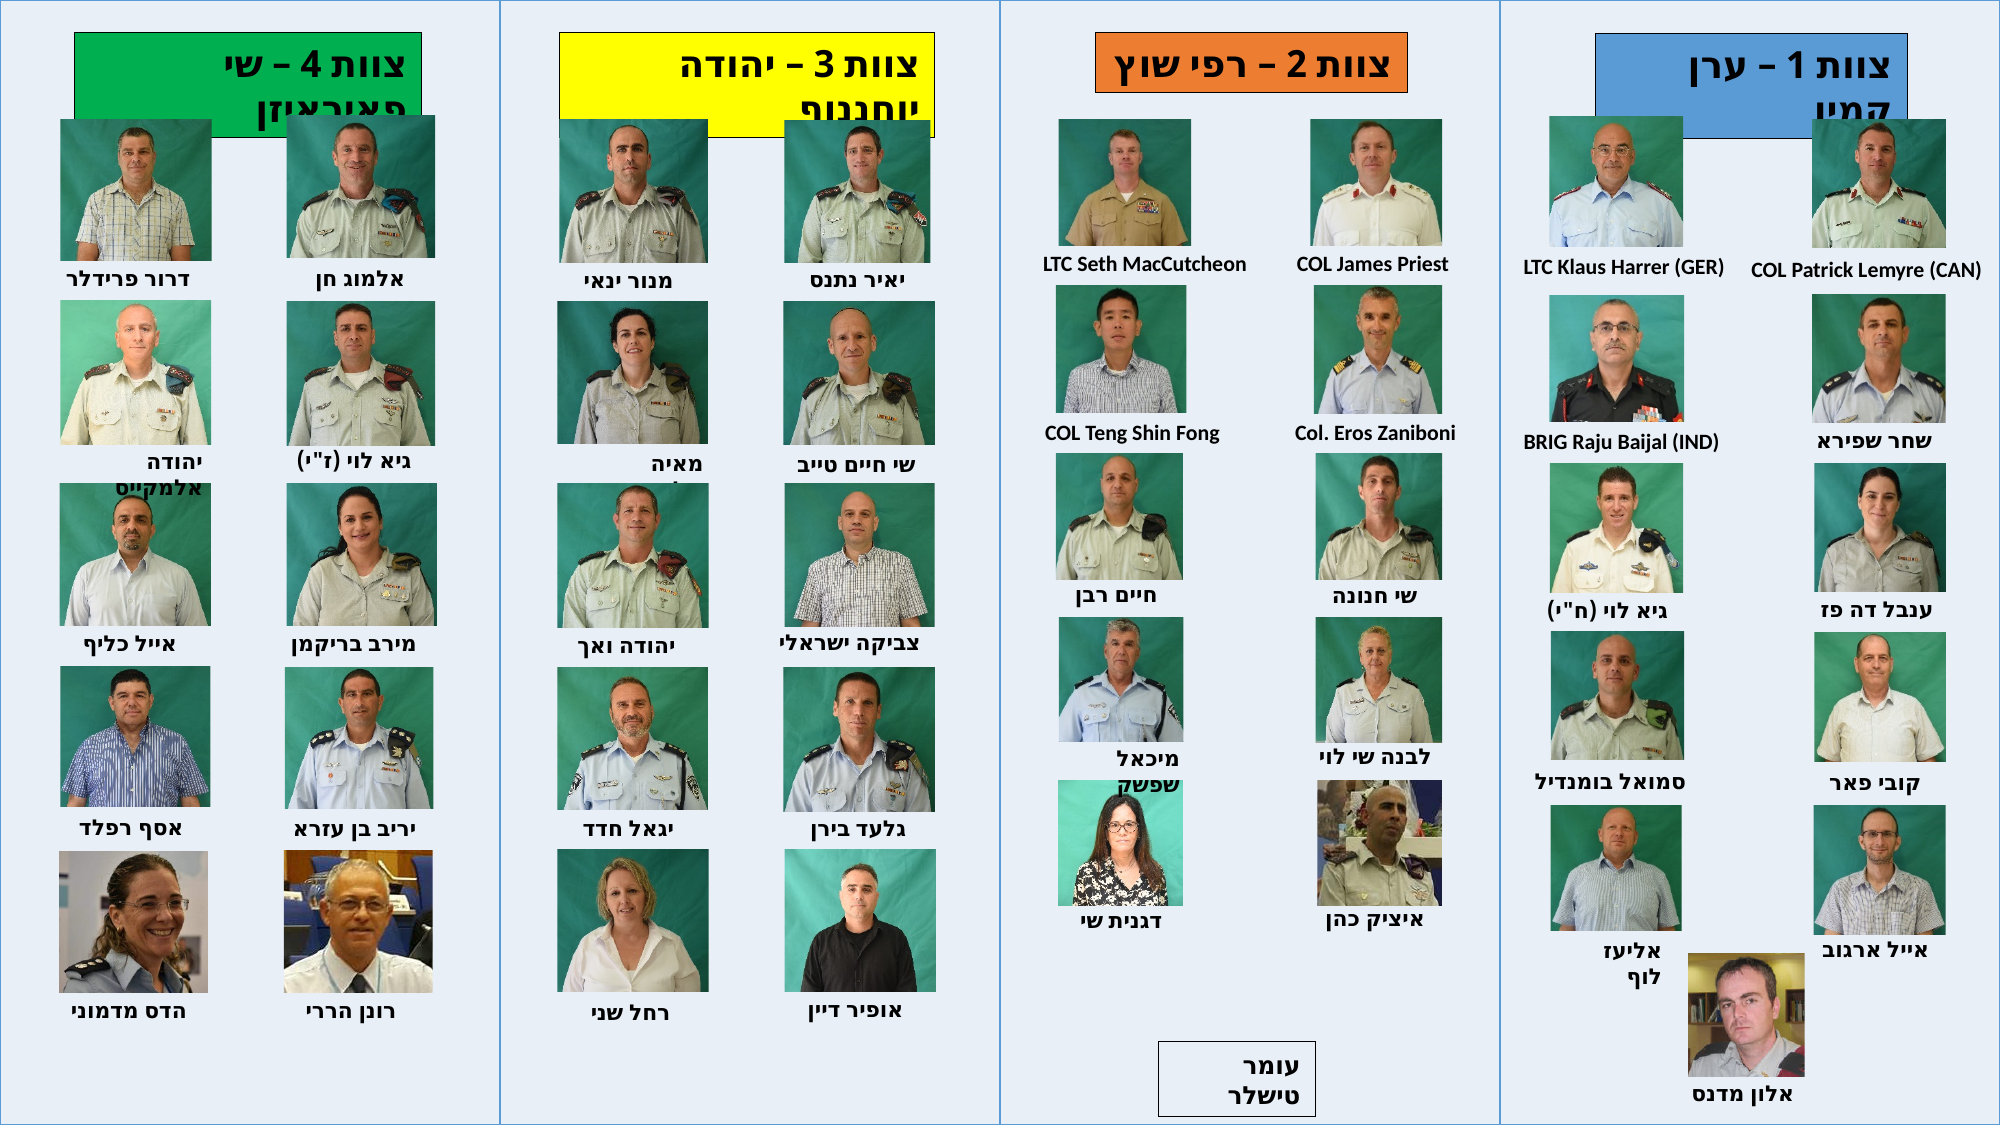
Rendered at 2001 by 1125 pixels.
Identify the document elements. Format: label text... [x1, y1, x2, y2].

text_box רונן הררי [275, 988, 412, 1030]
text_box איציק כהן [1303, 897, 1440, 939]
picture [784, 849, 936, 992]
text_box יהודה אלמקייס [39, 440, 218, 508]
text_box סמואל בומנדיל [1518, 760, 1701, 802]
picture [1055, 453, 1183, 580]
text_box גיא לוי (ז"י) [267, 439, 427, 481]
picture [1549, 295, 1685, 422]
text_box מאיה גולדשמיט [546, 442, 719, 510]
text_box יאיר נתנס [761, 258, 921, 300]
picture [557, 849, 709, 992]
picture [1055, 285, 1187, 413]
picture [1315, 617, 1443, 743]
text_box גלעד בירן [749, 807, 921, 849]
text_box יהודה ואך [518, 624, 691, 666]
text_box צוות 3 – יהודה יוחננוף [559, 32, 935, 138]
table_header [1, 1, 499, 1124]
text_box צוות 1 – ערן קמין [1595, 33, 1908, 139]
text_box אייל ארגוב [1796, 927, 1944, 969]
text_box BRIG Raju Baijal (IND) [1508, 420, 1827, 462]
picture [1310, 119, 1443, 246]
text_box שי חיים טייב [758, 443, 931, 485]
text_box צוות 4 – שי פאיראיזן [74, 32, 422, 138]
picture [784, 120, 931, 263]
picture [1813, 805, 1946, 935]
text_box אלמוג חן [261, 257, 420, 299]
text_box LTC Klaus Harrer (GER) [1508, 245, 1745, 287]
picture [784, 483, 935, 627]
picture [783, 301, 935, 445]
picture [60, 300, 212, 445]
picture [1688, 953, 1805, 1077]
table_header [501, 1, 999, 1124]
picture [284, 667, 434, 809]
picture [1549, 463, 1684, 593]
picture [1315, 453, 1443, 580]
picture [559, 119, 708, 263]
text_box COL Patrick Lemyre (CAN) [1736, 247, 2000, 289]
text_box חיים רבן [1013, 573, 1173, 615]
picture [1812, 119, 1946, 249]
text_box דרור פרידלר [46, 257, 206, 299]
table_header [1501, 1, 1999, 1124]
picture [59, 850, 208, 993]
text_box לבנה שי לוי [1287, 735, 1447, 776]
text_box יגאל חדד [517, 806, 689, 848]
picture [1058, 616, 1184, 742]
picture [1814, 632, 1946, 762]
text_box אלון מדנס [1672, 1072, 1809, 1114]
picture [1814, 463, 1946, 592]
picture [1812, 294, 1946, 423]
text_box COL Teng Shin Fong [1022, 411, 1235, 453]
text_box אסף רפלד [39, 806, 199, 848]
picture [1549, 116, 1684, 247]
picture [1550, 631, 1685, 760]
picture [286, 115, 436, 258]
text_box שי חנונה [1273, 574, 1433, 616]
text_box עומר טישלר [1158, 1041, 1316, 1117]
text_box קובי פאר [1811, 761, 1937, 802]
text_box LTC Seth MacCutcheon [1017, 242, 1262, 284]
picture [783, 667, 935, 812]
picture [59, 483, 211, 626]
text_box יריב בן עזרא [272, 806, 432, 848]
picture [1057, 780, 1183, 906]
text_box אופיר דיין [746, 988, 918, 1030]
text_box הדס מדמוני [50, 989, 202, 1031]
text_box שחר שפירא [1798, 419, 1948, 460]
picture [1317, 780, 1442, 906]
picture [60, 119, 212, 261]
text_box מנור ינאי [529, 259, 689, 301]
picture [60, 666, 211, 807]
picture [1313, 285, 1443, 414]
text_box דגנית שי [1018, 899, 1178, 941]
picture [1058, 118, 1192, 246]
picture [283, 850, 433, 993]
text_box צביקה ישראלי [763, 620, 936, 688]
table_header [1001, 1, 1499, 1124]
text_box ענבל דה פז [1789, 588, 1949, 630]
text_box Col. Eros Zaniboni [1275, 411, 1472, 453]
picture [557, 483, 709, 628]
picture [286, 483, 437, 626]
text_box מיכאל שפשק [1036, 737, 1195, 805]
picture [557, 667, 708, 810]
picture [557, 301, 708, 444]
text_box COL James Priest [1276, 242, 1464, 284]
text_box רחל שני [513, 991, 685, 1032]
text_box צוות 2 – רפי שוץ [1095, 32, 1408, 93]
picture [1550, 805, 1682, 931]
picture [286, 301, 436, 446]
text_box מירב בריקמן [273, 622, 432, 664]
text_box גיא לוי (ח"י) [1524, 588, 1683, 630]
text_box אליעז לוף [1557, 931, 1677, 997]
text_box אייל כליף [33, 622, 192, 664]
